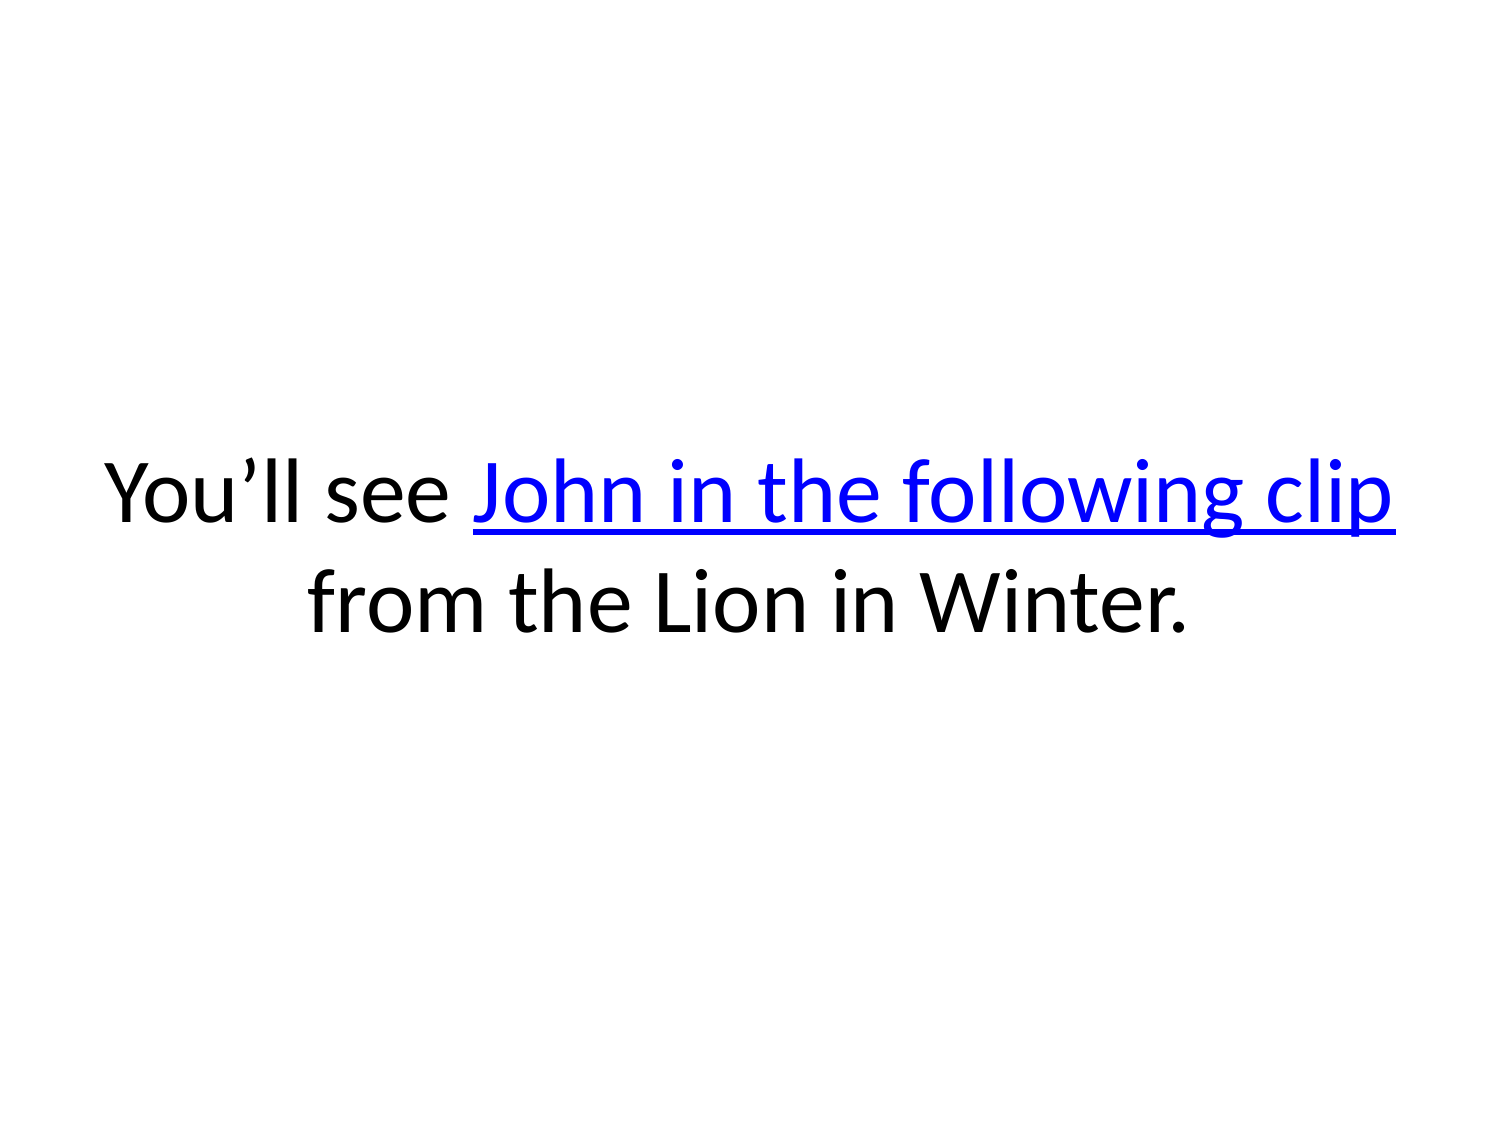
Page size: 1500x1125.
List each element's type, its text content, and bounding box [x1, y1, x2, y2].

title You’ll see John in the following clip from the Lion in Winter. [74, 44, 1426, 1038]
